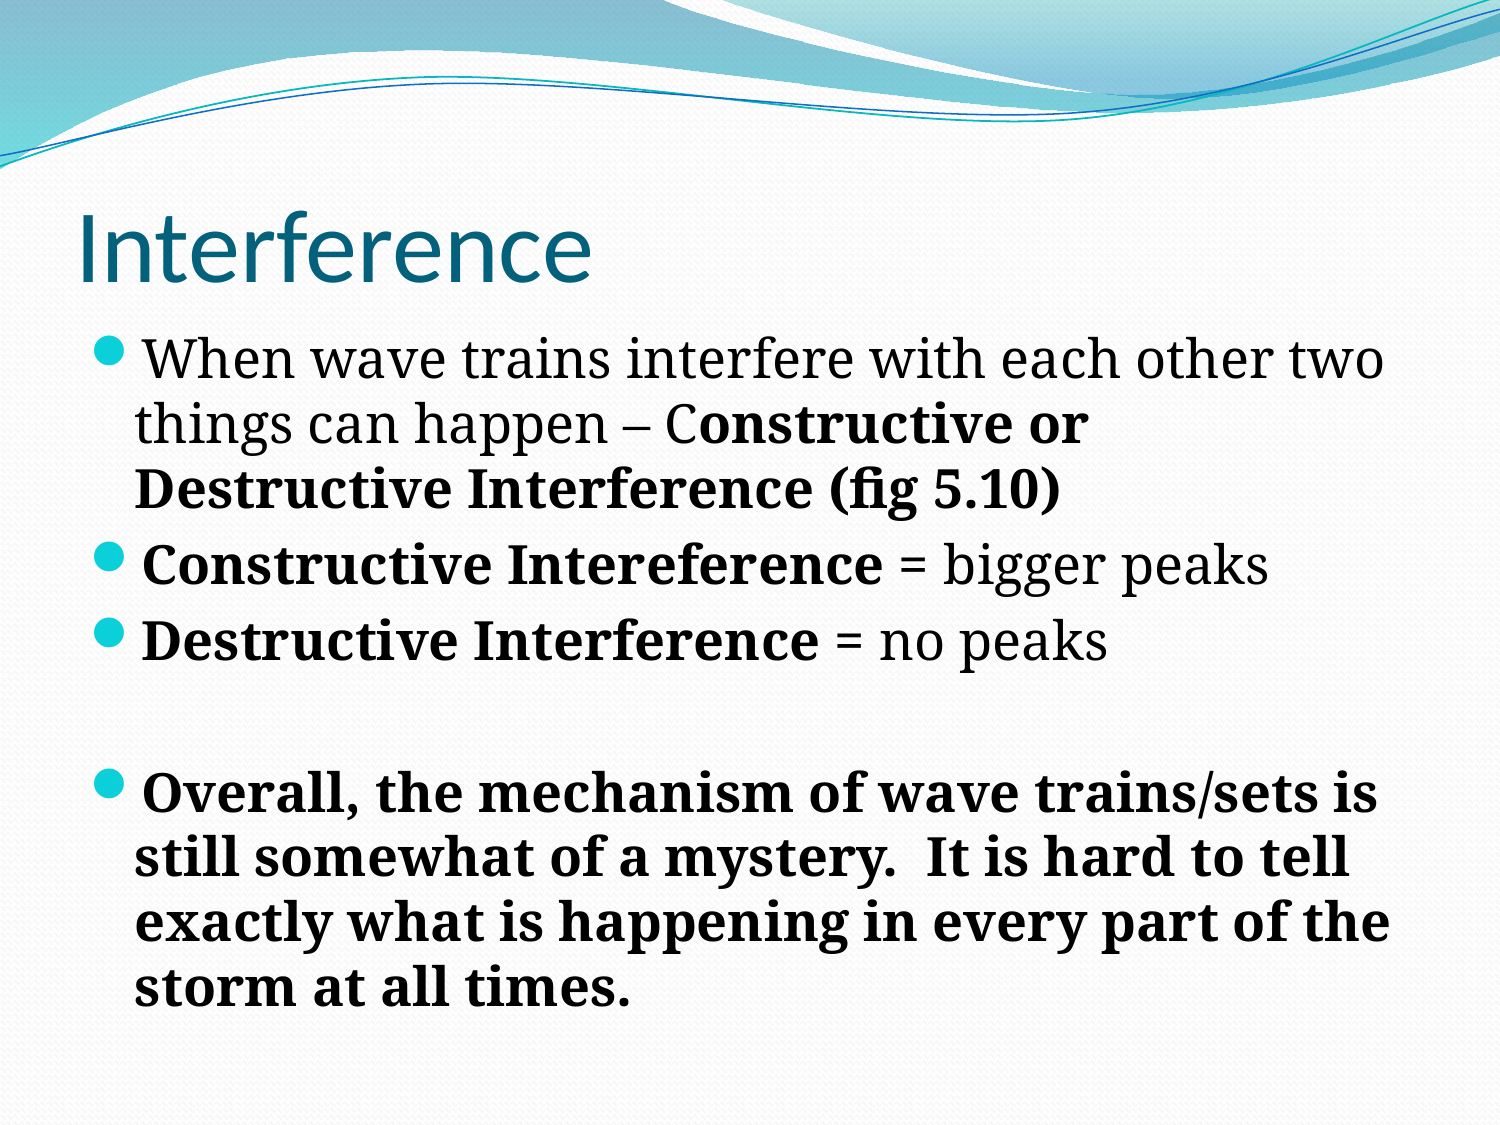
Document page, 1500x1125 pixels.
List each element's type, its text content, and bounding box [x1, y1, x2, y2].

title Interference [75, 115, 1425, 303]
list When wave trains interfere with each other two things can happen – Constructive or Destructive Interference (fig 5.10) Constructive Intereference = bigger peaks Destructive Interference = no peaks Overall, the mechanism of wave trains/sets is still somewhat of a mystery. It is hard to tell exactly what is happening in every part of the storm at all times. [75, 317, 1425, 1038]
